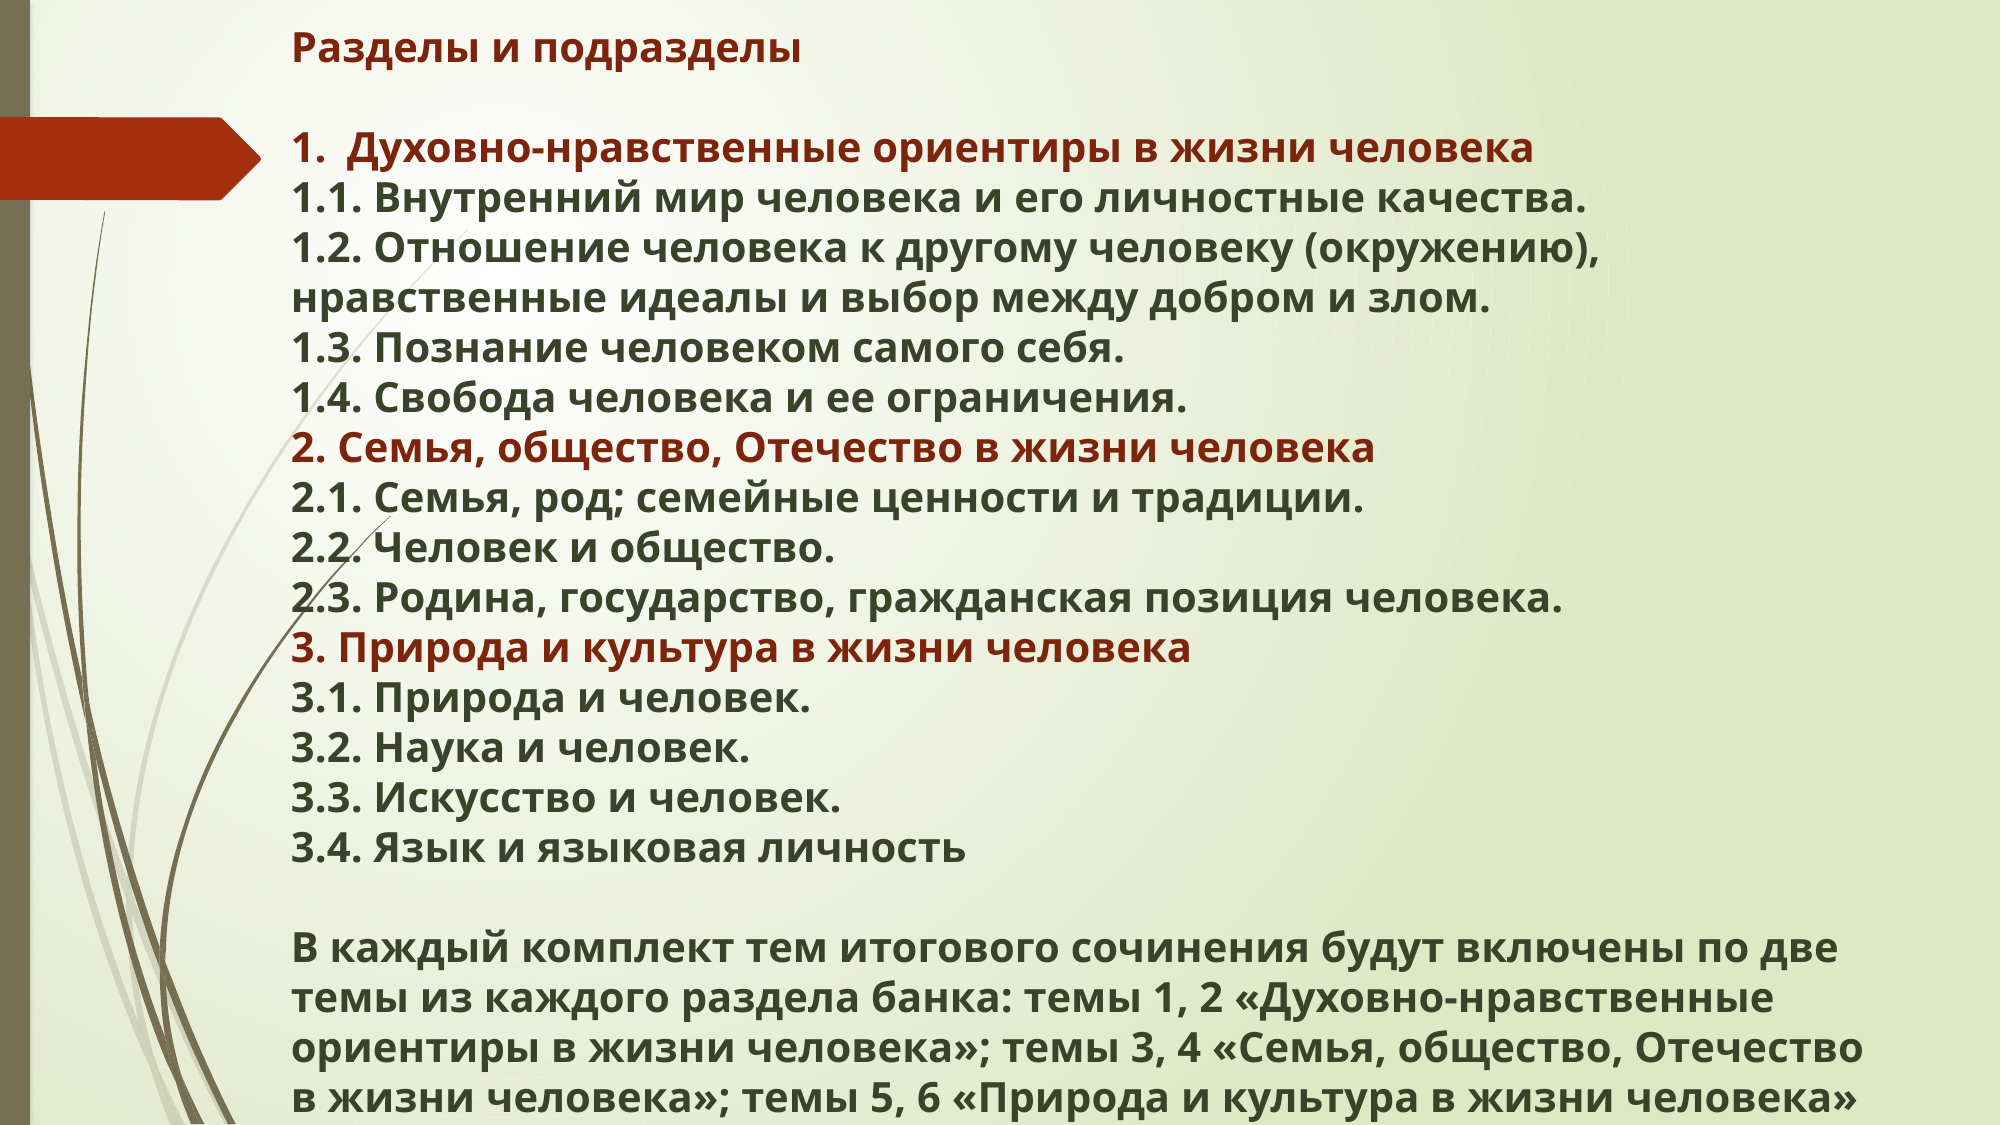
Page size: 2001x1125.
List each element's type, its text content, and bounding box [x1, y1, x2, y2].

text_box Разделы и подразделы Духовно-нравственные ориентиры в жизни человека 1.1. Внутренний мир человека и его личностные качества. 1.2. Отношение человека к другому человеку (окружению), нравственные идеалы и выбор между добром и злом. 1.3. Познание человеком самого себя. 1.4. Свобода человека и ее ограничения. 2. Семья, общество, Отечество в жизни человека 2.1. Семья, род; семейные ценности и традиции. 2.2. Человек и общество. 2.3. Родина, государство, гражданская позиция человека. 3. Природа и культура в жизни человека 3.1. Природа и человек. 3.2. Наука и человек. 3.3. Искусство и человек. 3.4. Язык и языковая личность В каждый комплект тем итогового сочинения будут включены по две темы из каждого раздела банка: темы 1, 2 «Духовно-нравственные ориентиры в жизни человека»; темы 3, 4 «Семья, общество, Отечество в жизни человека»; темы 5, 6 «Природа и культура в жизни человека» [276, 12, 1894, 1125]
